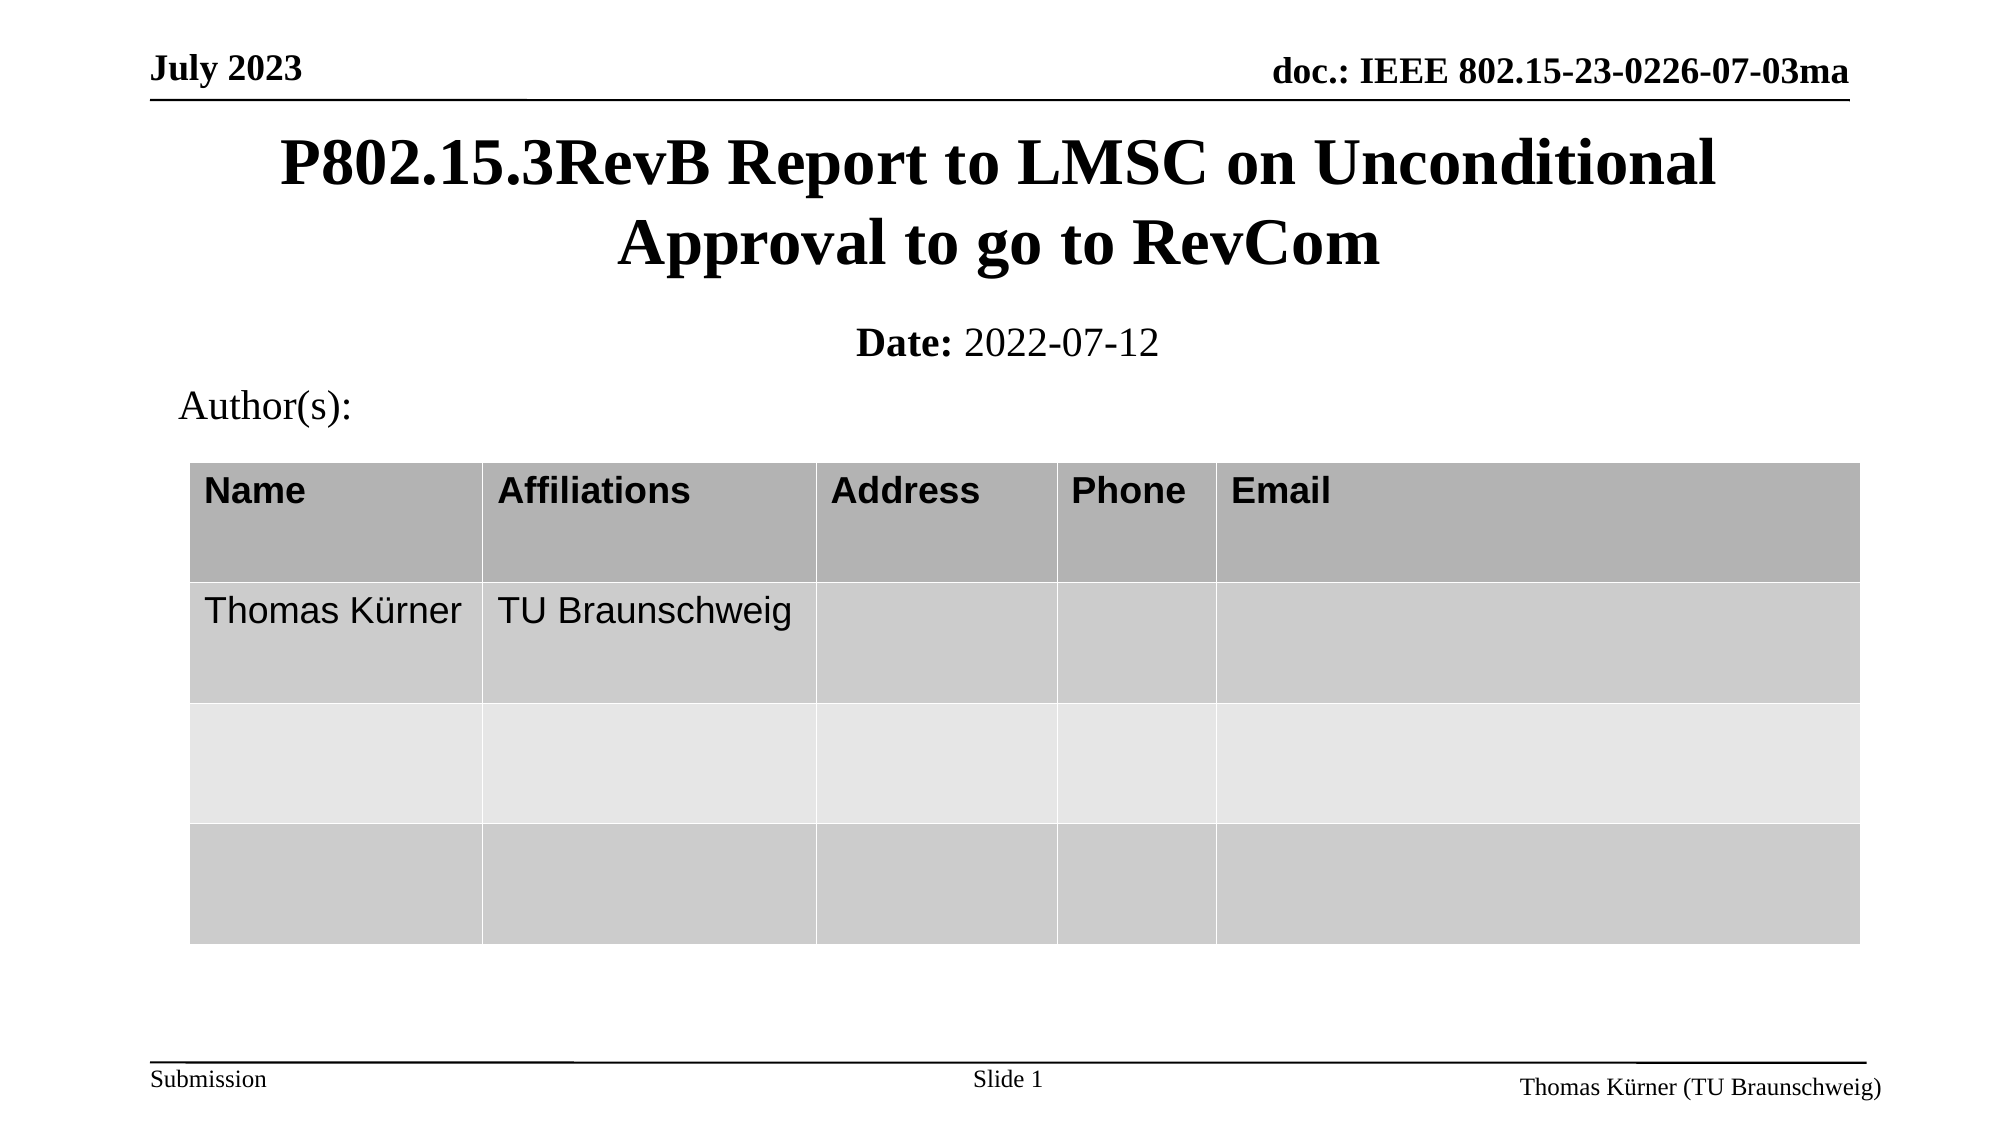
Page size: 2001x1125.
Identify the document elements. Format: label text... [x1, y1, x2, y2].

subtitle Date: 2022-07-12 [307, 306, 1709, 386]
table_cell [1058, 824, 1216, 944]
table_cell [1217, 583, 1860, 703]
table_cell [1217, 704, 1860, 823]
table_cell [190, 824, 482, 944]
table_cell [817, 704, 1057, 823]
table_header Address [817, 463, 1057, 582]
table_header Name [190, 463, 482, 582]
text_box Author(s): [162, 369, 401, 433]
table_cell [1217, 824, 1860, 944]
table_header Phone [1058, 463, 1216, 582]
table_cell [1058, 583, 1216, 703]
table_cell [483, 824, 816, 944]
slide_number Slide 1 [950, 1061, 1067, 1123]
table_header Email [1217, 463, 1860, 582]
table_cell [190, 704, 482, 823]
title P802.15.3RevB Report to LMSC on Unconditional Approval to go to RevCom [149, 76, 1851, 319]
table_cell TU Braunschweig [483, 583, 816, 703]
table_header Affiliations [483, 463, 816, 582]
table_cell [1058, 704, 1216, 823]
table_cell Thomas Kürner [190, 583, 482, 703]
table_cell [817, 824, 1057, 944]
table_cell [817, 583, 1057, 703]
table_cell [483, 704, 816, 823]
